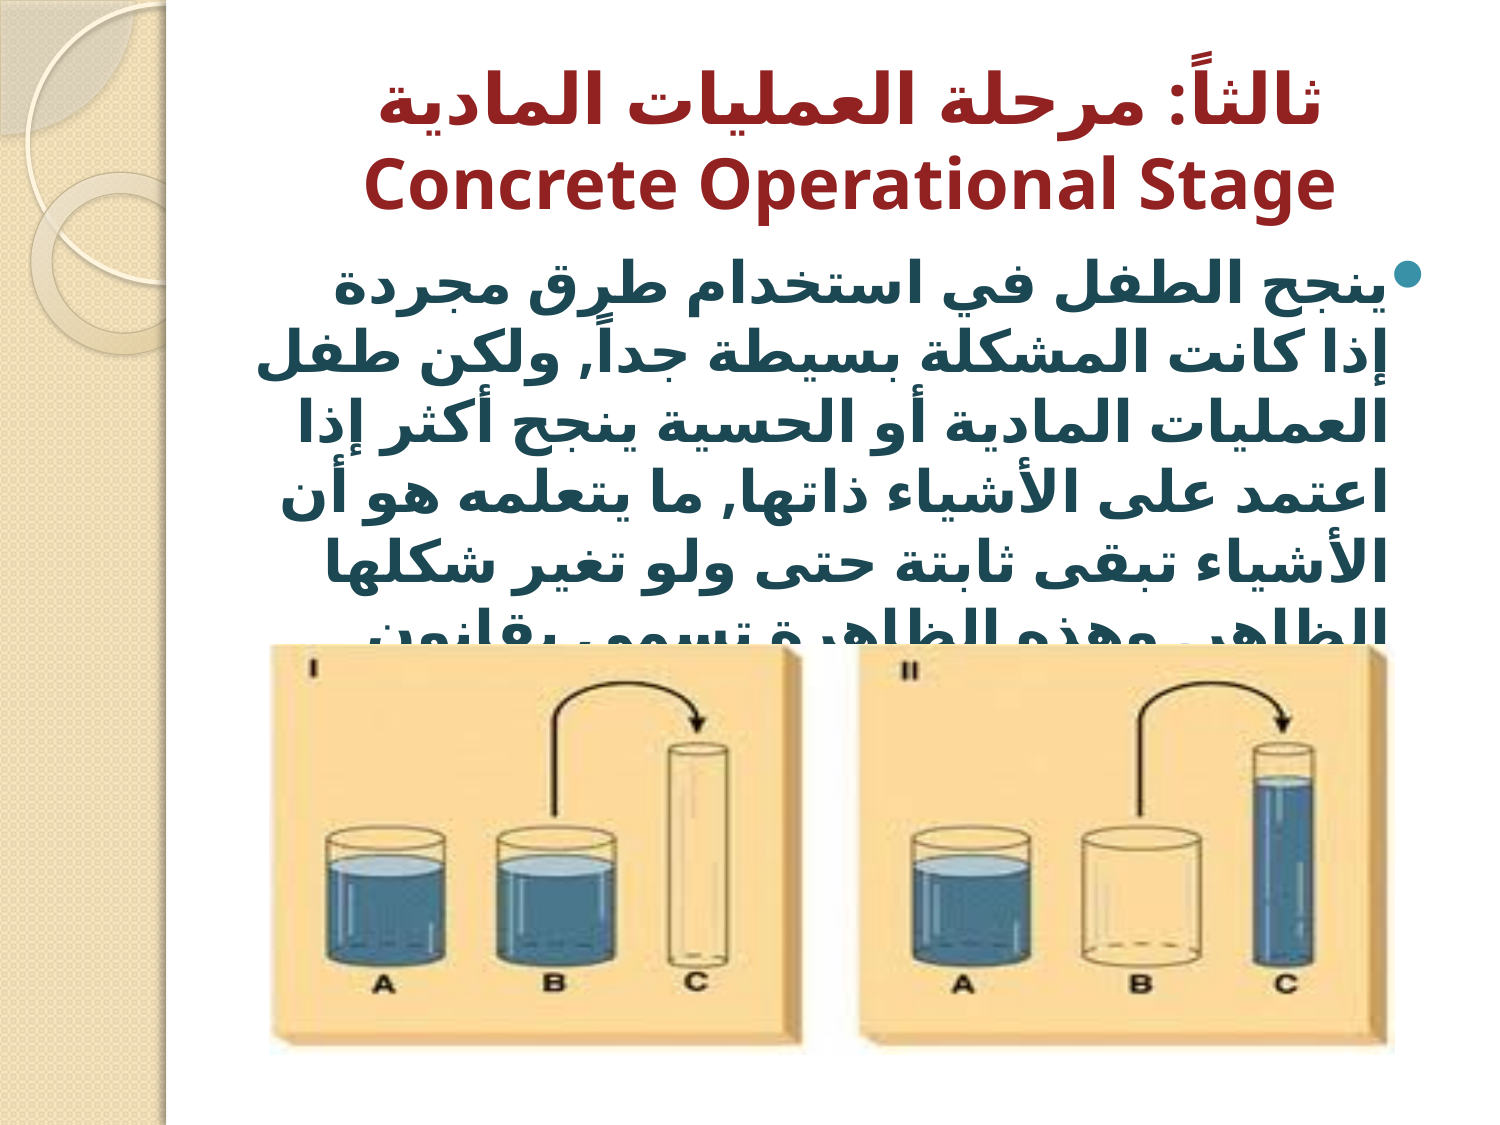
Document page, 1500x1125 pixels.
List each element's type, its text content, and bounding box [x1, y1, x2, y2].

picture [269, 644, 1395, 1055]
list ينجح الطفل في استخدام طرق مجردة إذا كانت المشكلة بسيطة جداً, ولكن طفل العمليات المادية أو الحسية ينجح أكثر إذا اعتمد على الأشياء ذاتها, ما يتعلمه هو أن الأشياء تبقى ثابتة حتى ولو تغير شكلها الظاهر, وهذه الظاهرة تسمى بقانون الحفظ أو الاحتفاظ . عقل (1989). [235, 237, 1466, 1025]
title ثالثاً: مرحلة العمليات المادية Concrete Operational Stage [235, 45, 1466, 233]
